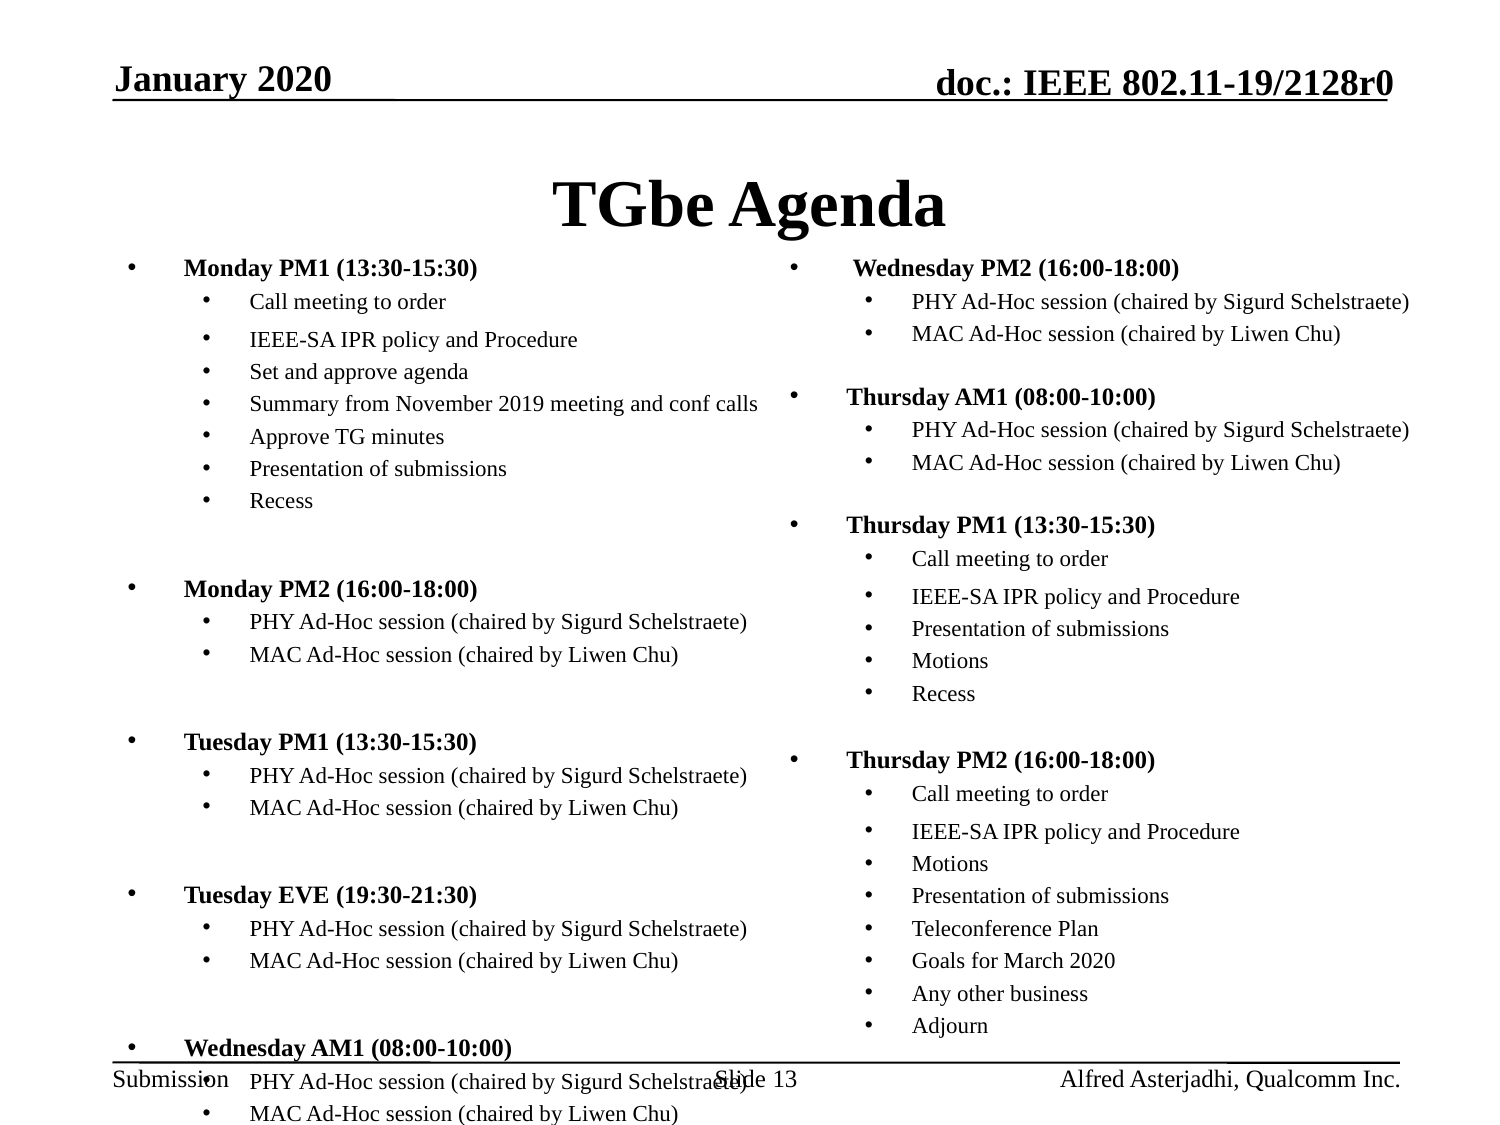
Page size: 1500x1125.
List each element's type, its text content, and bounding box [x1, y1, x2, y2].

slide_number Slide 13 [712, 1061, 800, 1123]
text_box Wednesday PM2 (16:00-18:00) PHY Ad-Hoc session (chaired by Sigurd Schelstraete) MAC Ad-Hoc session (chaired by Liwen Chu) Thursday AM1 (08:00-10:00) PHY Ad-Hoc session (chaired by Sigurd Schelstraete) MAC Ad-Hoc session (chaired by Liwen Chu) Thursday PM1 (13:30-15:30) Call meeting to order IEEE-SA IPR policy and Procedure Presentation of submissions Motions Recess Thursday PM2 (16:00-18:00) Call meeting to order IEEE-SA IPR policy and Procedure Motions Presentation of submissions Teleconference Plan Goals for March 2020 Any other business Adjourn [774, 249, 1438, 1063]
list Monday PM1 (13:30-15:30) Call meeting to order IEEE-SA IPR policy and Procedure Set and approve agenda Summary from November 2019 meeting and conf calls Approve TG minutes Presentation of submissions Recess Monday PM2 (16:00-18:00) PHY Ad-Hoc session (chaired by Sigurd Schelstraete) MAC Ad-Hoc session (chaired by Liwen Chu) Tuesday PM1 (13:30-15:30) PHY Ad-Hoc session (chaired by Sigurd Schelstraete) MAC Ad-Hoc session (chaired by Liwen Chu) Tuesday EVE (19:30-21:30) PHY Ad-Hoc session (chaired by Sigurd Schelstraete) MAC Ad-Hoc session (chaired by Liwen Chu) Wednesday AM1 (08:00-10:00) PHY Ad-Hoc session (chaired by Sigurd Schelstraete) MAC Ad-Hoc session (chaired by Liwen Chu) [112, 249, 774, 1063]
footer Alfred Asterjadhi, Qualcomm Inc. [878, 1063, 1402, 1093]
title TGbe Agenda [112, 112, 1388, 249]
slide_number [114, 54, 493, 100]
